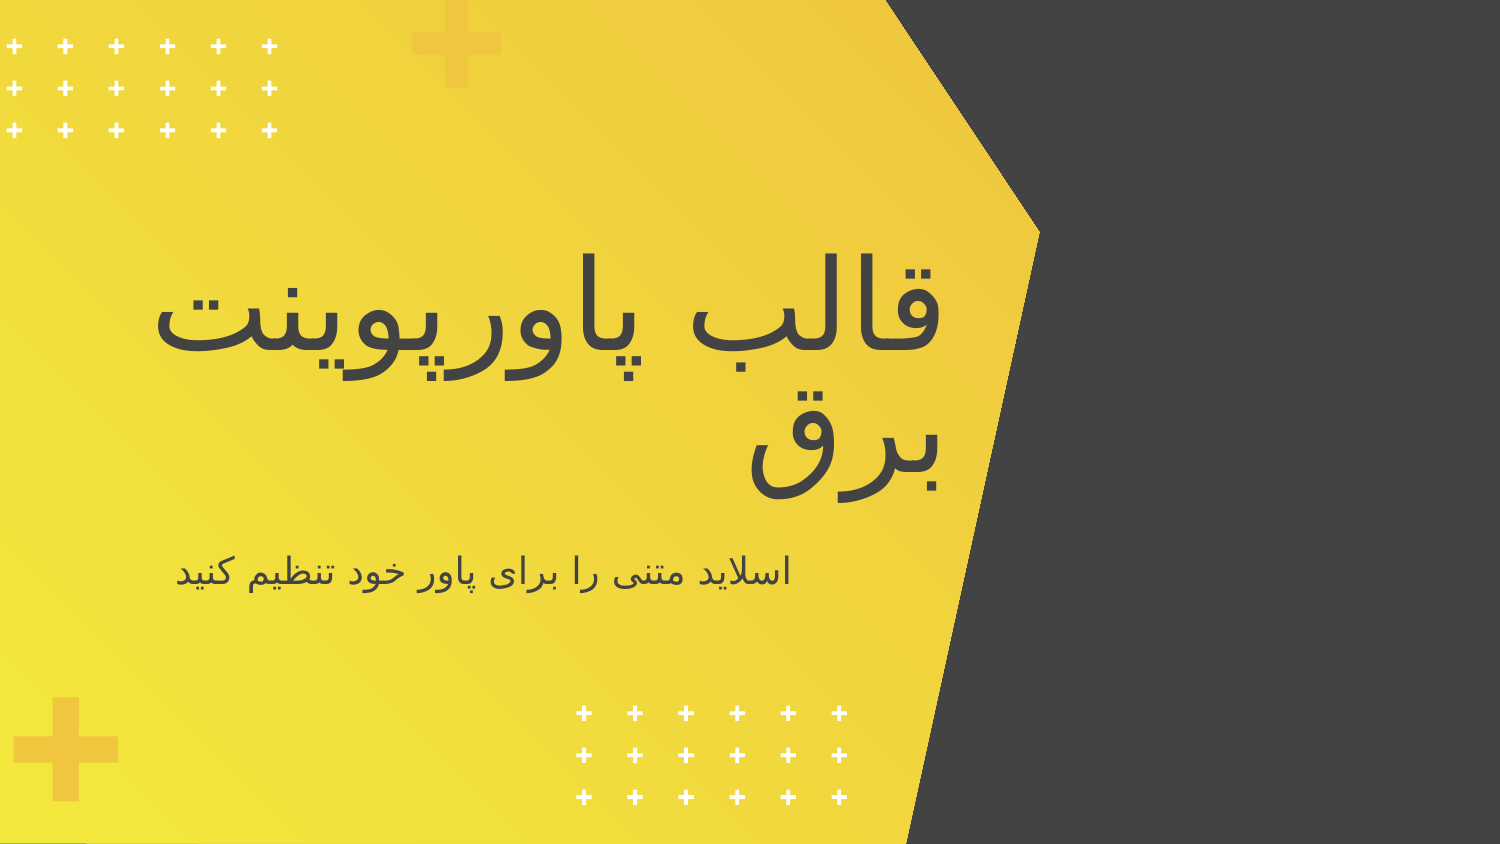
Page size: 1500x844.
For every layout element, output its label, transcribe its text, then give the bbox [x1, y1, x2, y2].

title قالب پاورپوینت برق [0, 233, 965, 517]
subtitle اسلاید متنی را برای پاور خود تنظیم کنید [117, 532, 861, 611]
